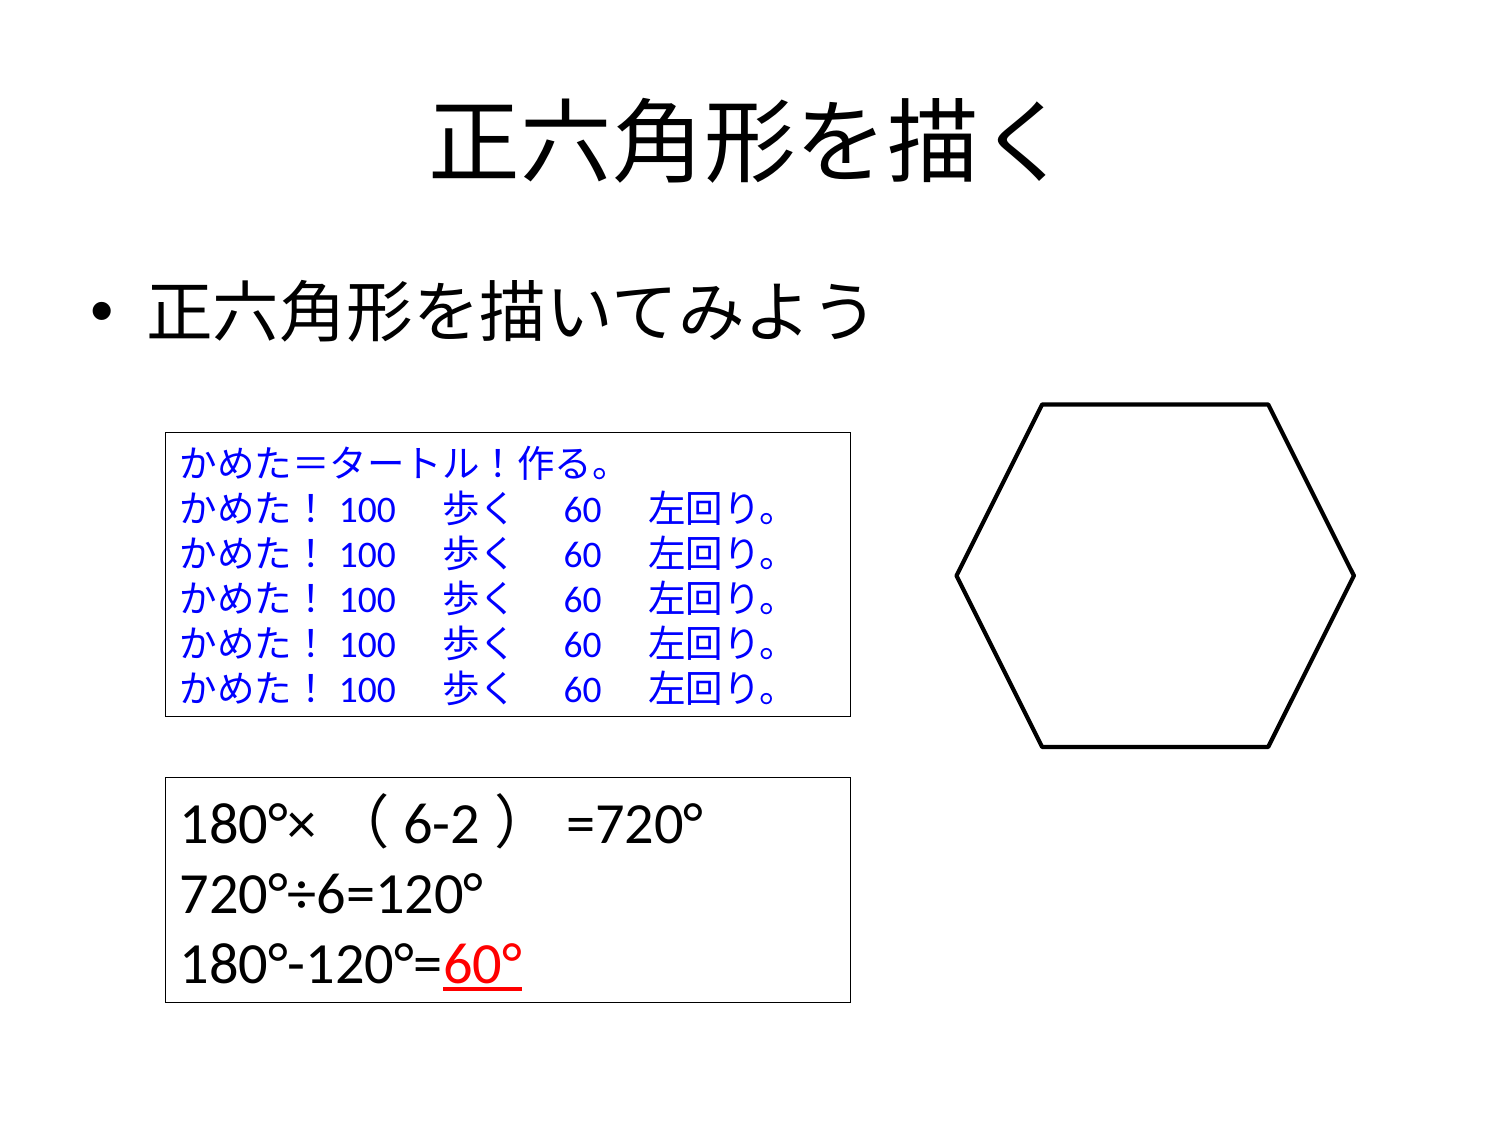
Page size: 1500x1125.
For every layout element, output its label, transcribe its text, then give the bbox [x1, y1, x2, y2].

text_box 180°×（6-2）=720° 720°÷6=120° 180°-120°=60° [165, 777, 851, 1003]
text_box [954, 402, 1356, 750]
list 正六角形を描いてみよう [75, 262, 1425, 1005]
title 正六角形を描く [75, 45, 1425, 233]
text_box かめた＝タートル！作る。 かめた！100 歩く 60 左回り。 かめた！100 歩く 60 左回り。 かめた！100 歩く 60 左回り。 かめた！100 歩く 60 左回り。 かめた！100 歩く 60 左回り。 [165, 432, 851, 717]
